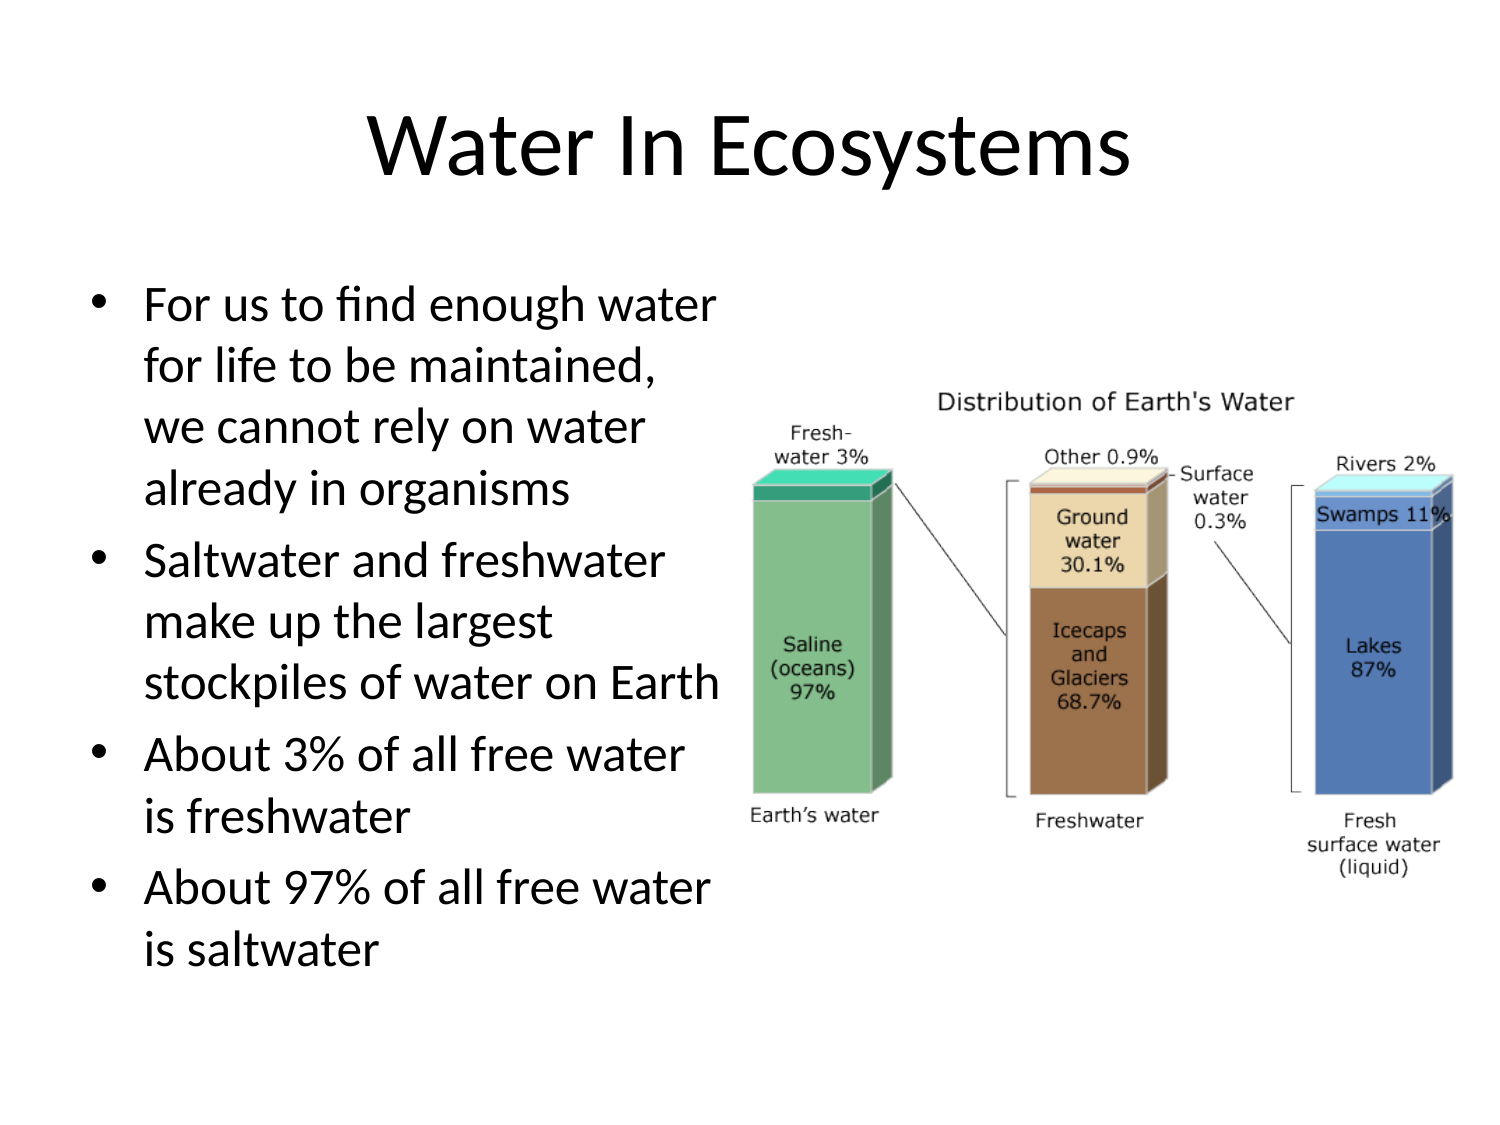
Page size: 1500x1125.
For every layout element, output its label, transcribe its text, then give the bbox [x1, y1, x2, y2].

list For us to find enough water for life to be maintained, we cannot rely on water already in organisms Saltwater and freshwater make up the largest stockpiles of water on Earth About 3% of all free water is freshwater About 97% of all free water is saltwater [75, 262, 738, 1005]
title Water In Ecosystems [75, 45, 1425, 233]
picture [749, 387, 1474, 888]
